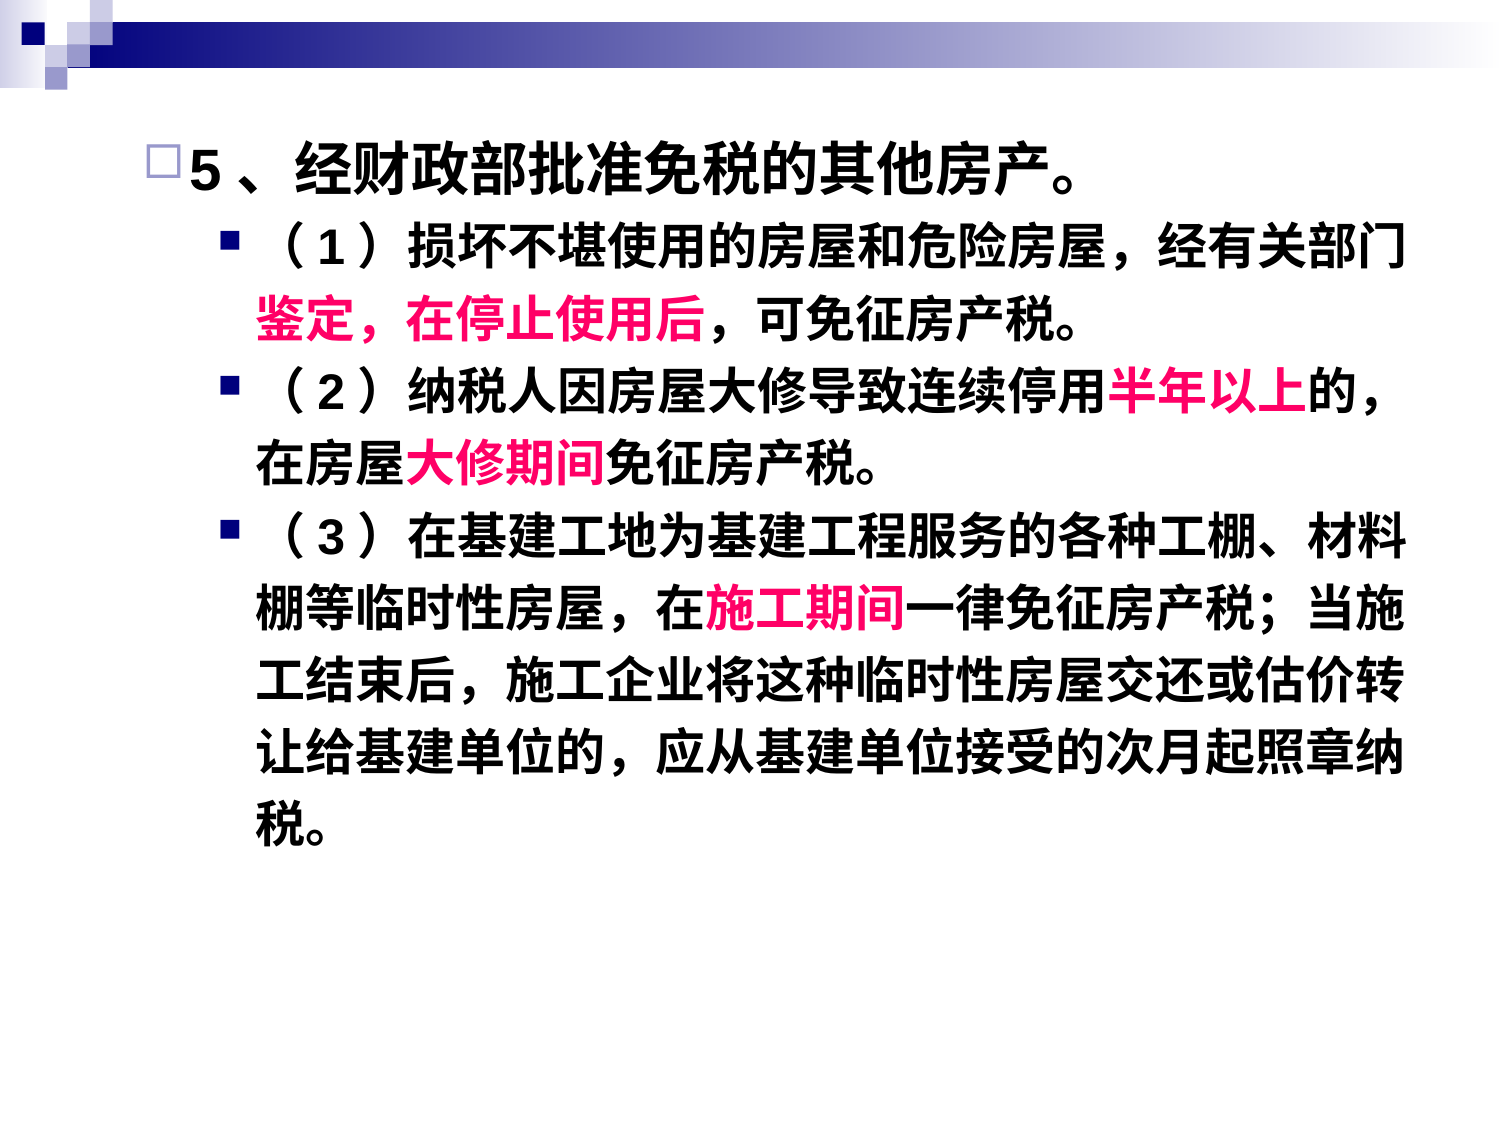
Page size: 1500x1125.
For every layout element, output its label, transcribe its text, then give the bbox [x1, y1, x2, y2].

list 5、经财政部批准免税的其他房产。 （1）损坏不堪使用的房屋和危险房屋，经有关部门鉴定，在停止使用后，可免征房产税。 （2）纳税人因房屋大修导致连续停用半年以上的，在房屋大修期间免征房产税。 （3）在基建工地为基建工程服务的各种工棚、材料棚等临时性房屋，在施工期间一律免征房产税；当施工结束后，施工企业将这种临时性房屋交还或估价转让给基建单位的，应从基建单位接受的次月起照章纳税。 [52, 110, 1426, 963]
